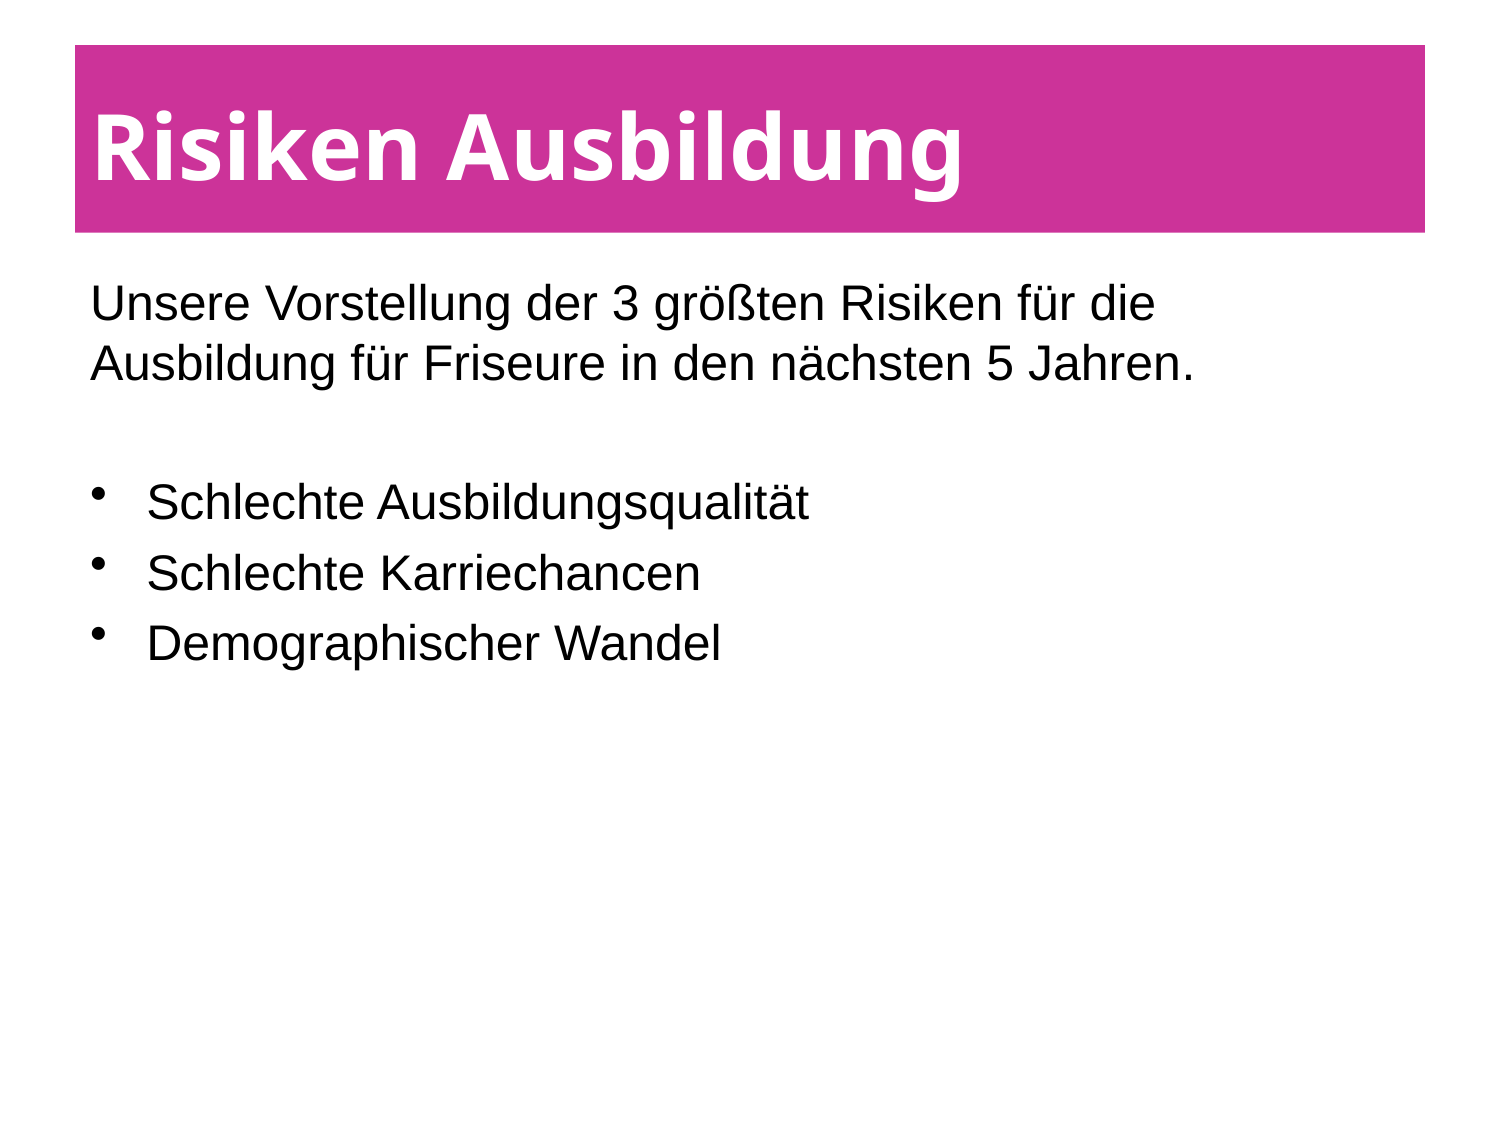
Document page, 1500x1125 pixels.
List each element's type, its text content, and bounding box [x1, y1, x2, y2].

list Unsere Vorstellung der 3 größten Risiken für die Ausbildung für Friseure in den nächsten 5 Jahren. Schlechte Ausbildungsqualität Schlechte Karriechancen Demographischer Wandel [75, 262, 1425, 1005]
title Risiken Ausbildung [75, 45, 1425, 233]
